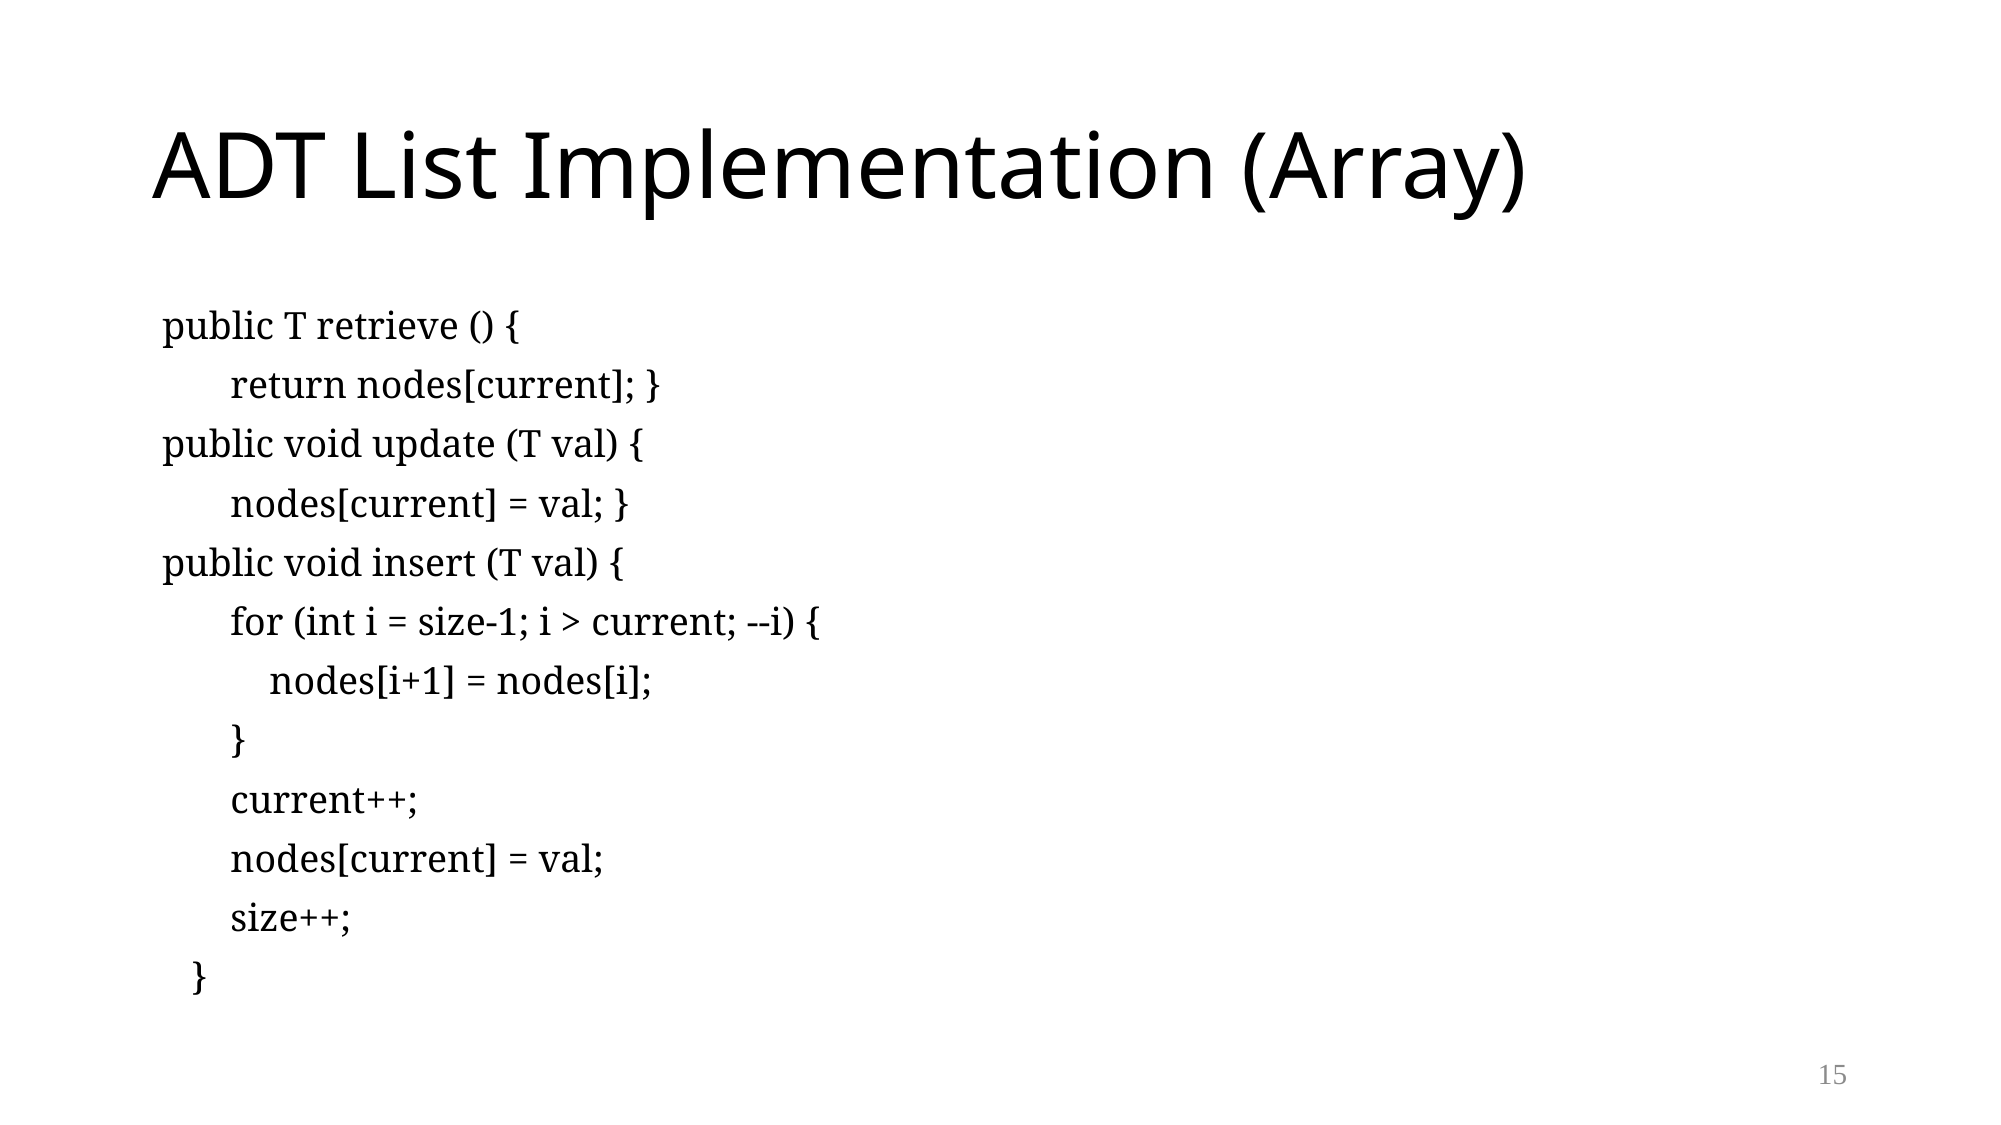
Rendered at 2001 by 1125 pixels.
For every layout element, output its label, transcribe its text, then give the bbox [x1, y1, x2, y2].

slide_number 15 [1412, 1042, 1863, 1103]
list public T retrieve () { return nodes[current]; } public void update (T val) { nodes[current] = val; } public void insert (T val) { for (int i = size-1; i > current; --i) { nodes[i+1] = nodes[i]; } current++; nodes[current] = val; size++; } [137, 299, 1863, 1014]
title ADT List Implementation (Array) [137, 59, 1863, 278]
